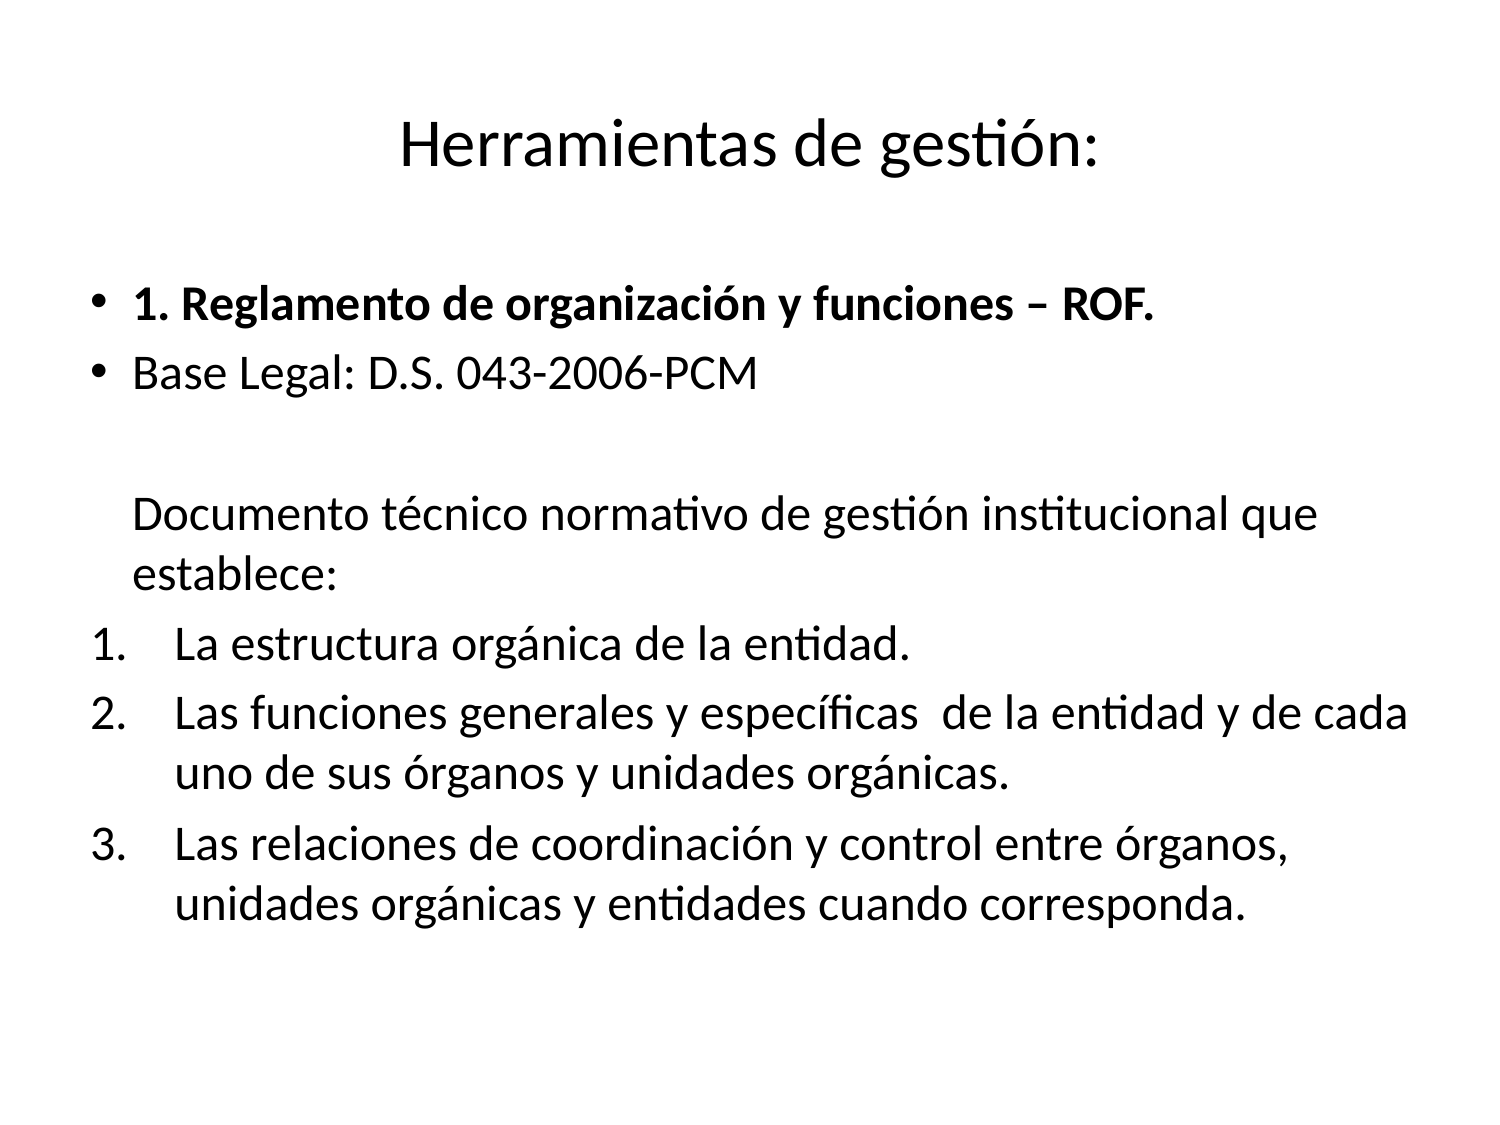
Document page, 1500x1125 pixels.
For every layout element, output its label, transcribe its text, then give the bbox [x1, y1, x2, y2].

title Herramientas de gestión: [74, 44, 1426, 233]
list 1. Reglamento de organización y funciones – ROF. Base Legal: D.S. 043-2006-PCM Documento técnico normativo de gestión institucional que establece: La estructura orgánica de la entidad. Las funciones generales y específicas de la entidad y de cada uno de sus órganos y unidades orgánicas. Las relaciones de coordinación y control entre órganos, unidades orgánicas y entidades cuando corresponda. [74, 262, 1426, 1006]
